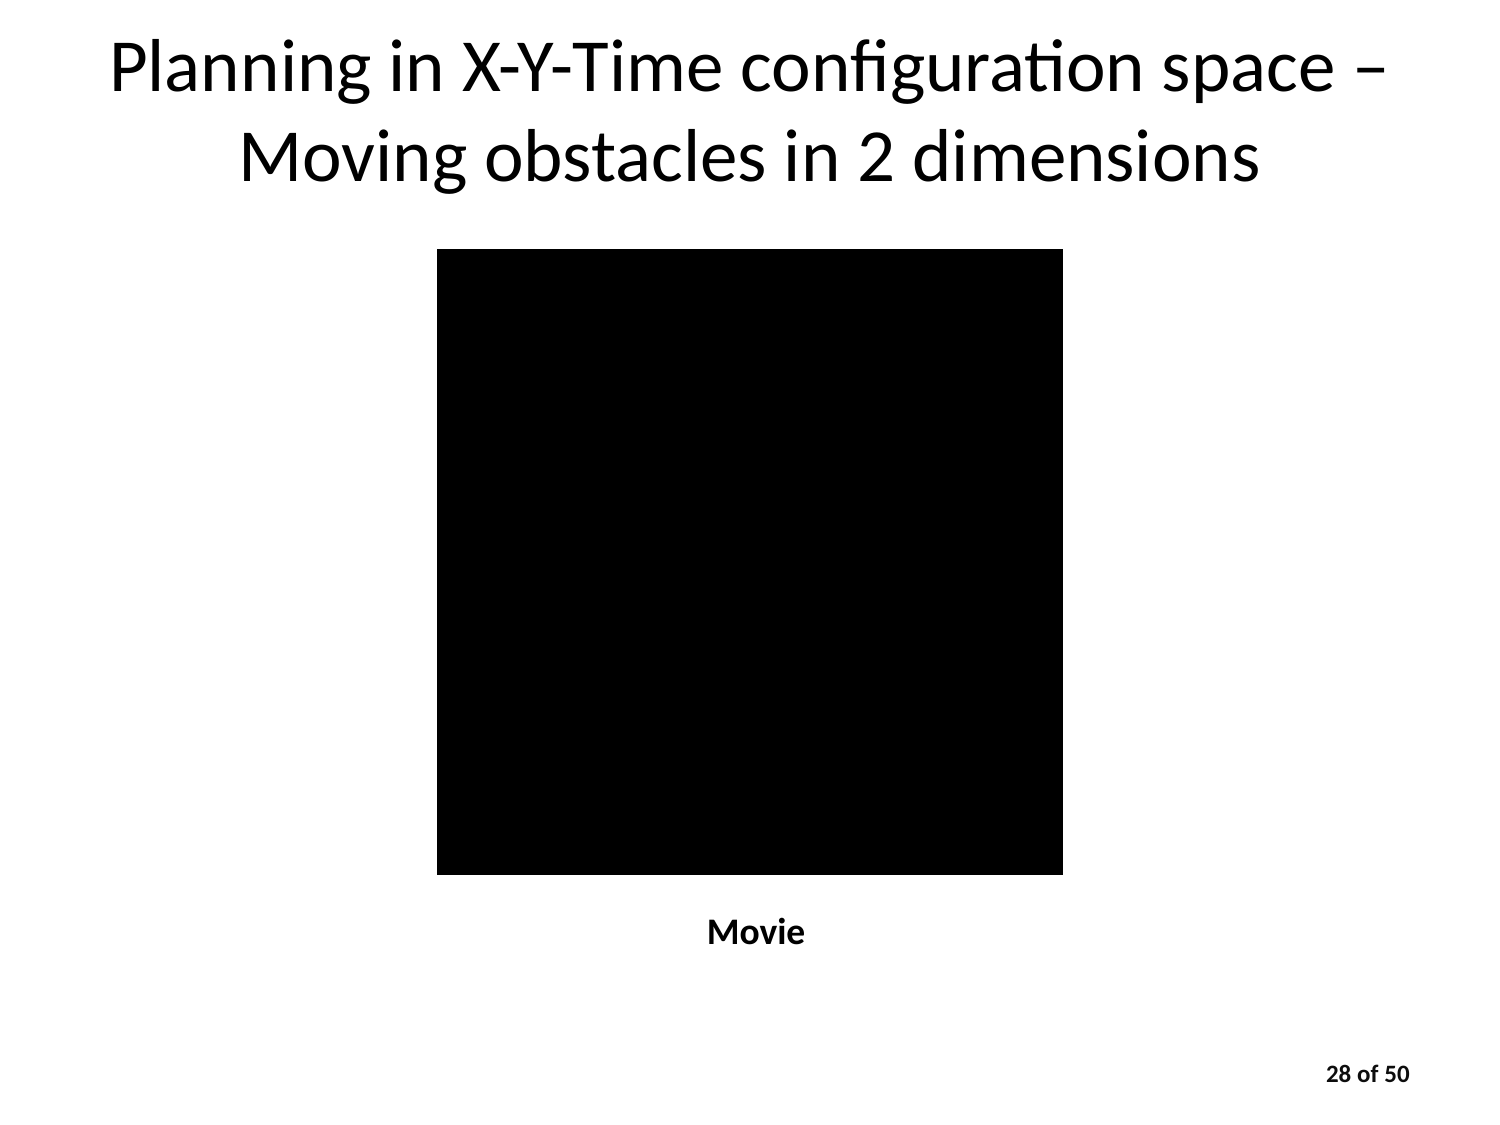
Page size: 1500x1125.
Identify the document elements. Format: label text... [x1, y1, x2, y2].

title Planning in X-Y-Time configuration space – Moving obstacles in 2 dimensions [75, 12, 1425, 200]
slide_number 28 of 50 [1074, 1042, 1425, 1103]
text_box Movie [574, 899, 938, 960]
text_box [436, 248, 1064, 876]
